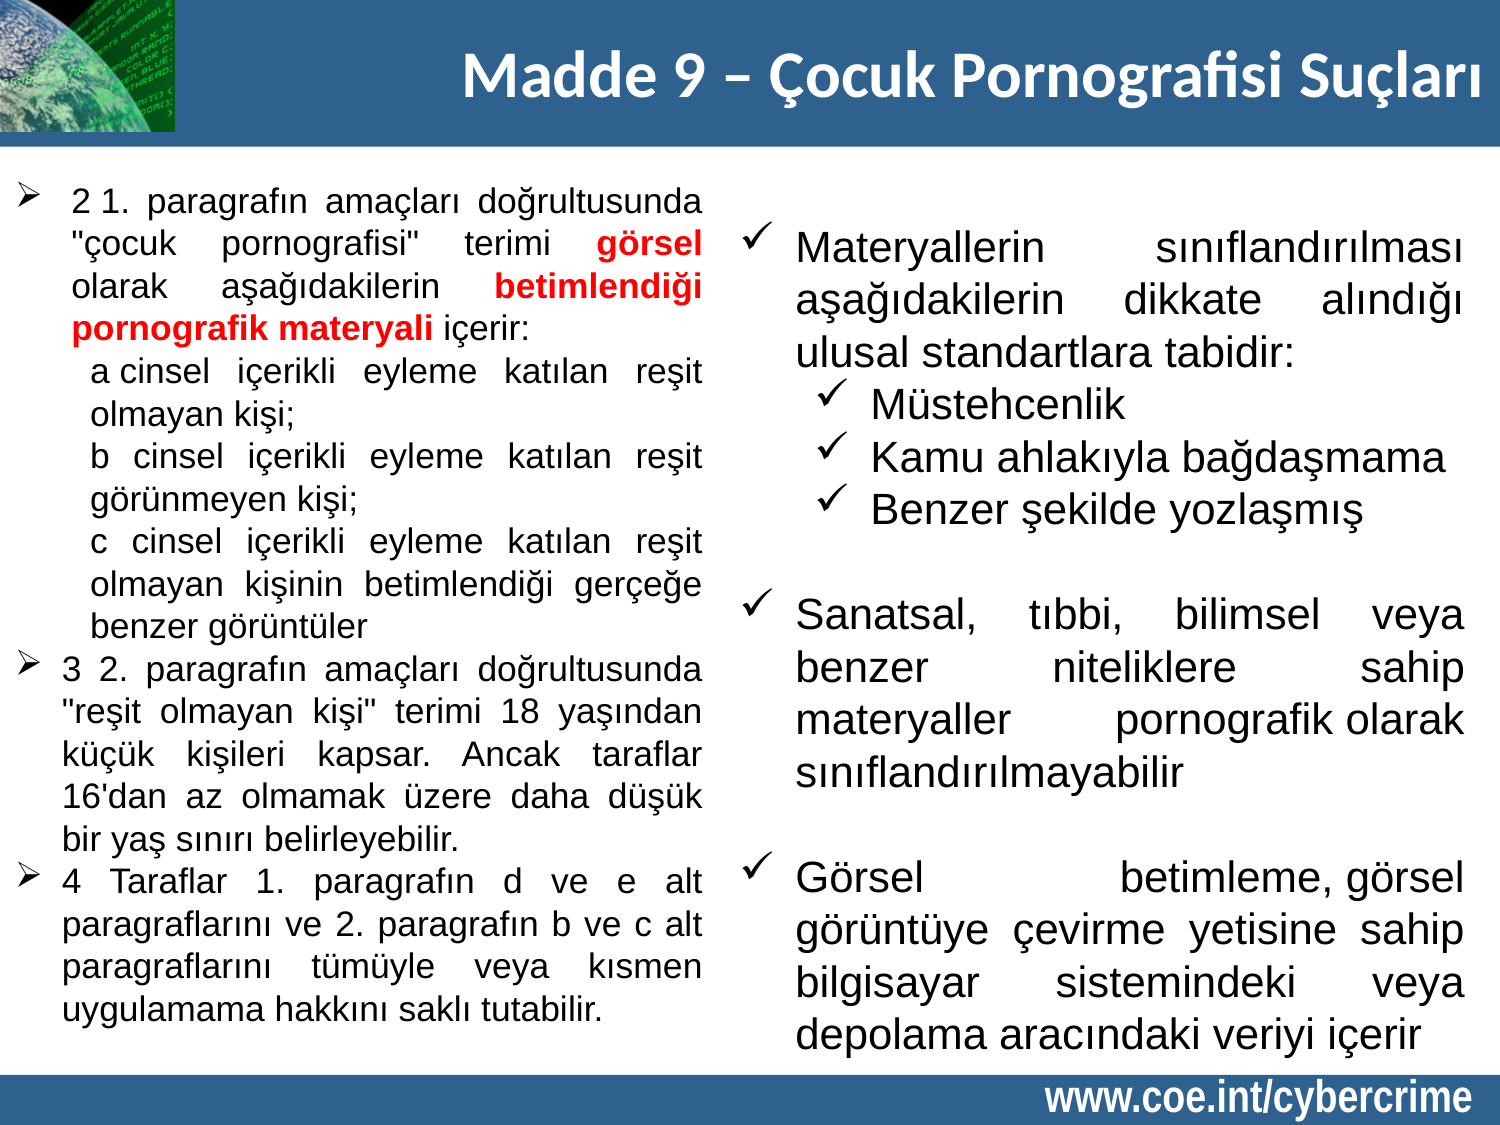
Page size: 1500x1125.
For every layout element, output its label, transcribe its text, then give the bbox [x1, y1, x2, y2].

text_box Madde 9 – Çocuk Pornografisi Suçları [0, 0, 1500, 149]
text_box [0, 1073, 1030, 1125]
text_box 2 1. paragrafın amaçları doğrultusunda "çocuk pornografisi" terimi görsel olarak aşağıdakilerin betimlendiği pornografik materyali içerir: a cinsel içerikli eyleme katılan reşit olmayan kişi; b cinsel içerikli eyleme katılan reşit görünmeyen kişi; c cinsel içerikli eyleme katılan reşit olmayan kişinin betimlendiği gerçeğe benzer görüntüler 3 2. paragrafın amaçları doğrultusunda "reşit olmayan kişi" terimi 18 yaşından küçük kişileri kapsar. Ancak taraflar 16'dan az olmamak üzere daha düşük bir yaş sınırı belirleyebilir. 4 Taraflar 1. paragrafın d ve e alt paragraflarını ve 2. paragrafın b ve c alt paragraflarını tümüyle veya kısmen uygulamama hakkını saklı tutabilir. [0, 170, 718, 1079]
text_box www.coe.int/cybercrime [1030, 1059, 1500, 1125]
text_box Materyallerin sınıflandırılması aşağıdakilerin dikkate alındığı ulusal standartlara tabidir: Müstehcenlik Kamu ahlakıyla bağdaşmama Benzer şekilde yozlaşmış Sanatsal, tıbbi, bilimsel veya benzer niteliklere sahip materyaller pornografik olarak sınıflandırılmayabilir Görsel betimleme, görsel görüntüye çevirme yetisine sahip bilgisayar sistemindeki veya depolama aracındaki veriyi içerir [724, 211, 1480, 1067]
picture [0, 0, 175, 132]
